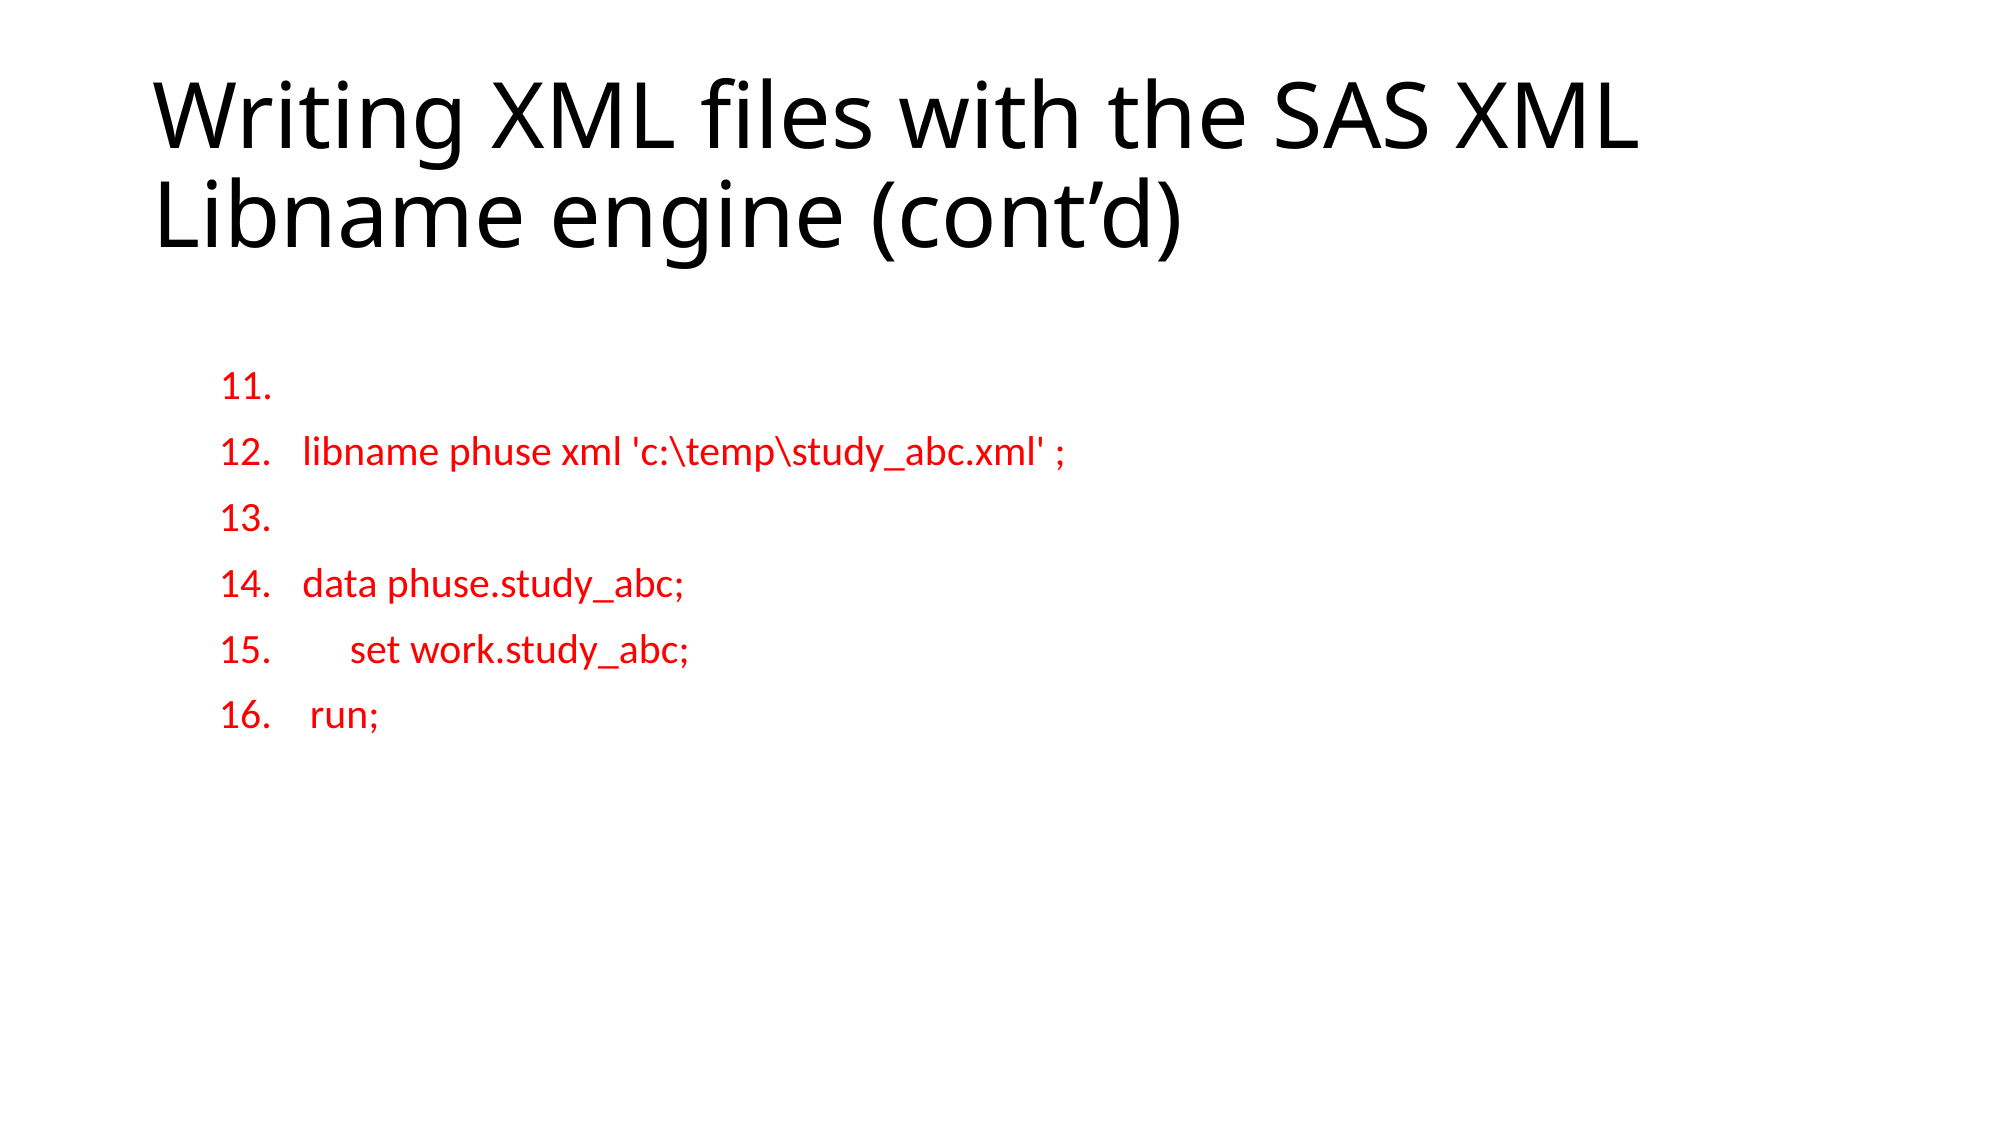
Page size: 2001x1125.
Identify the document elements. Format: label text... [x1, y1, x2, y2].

title Writing XML files with the SAS XML Libname engine (cont’d) [137, 59, 1863, 278]
list 11. 12. libname phuse xml 'c:\temp\study_abc.xml' ; 13. 14. data phuse.study_abc; 15. set work.study_abc; 16. run; [137, 299, 1863, 1014]
